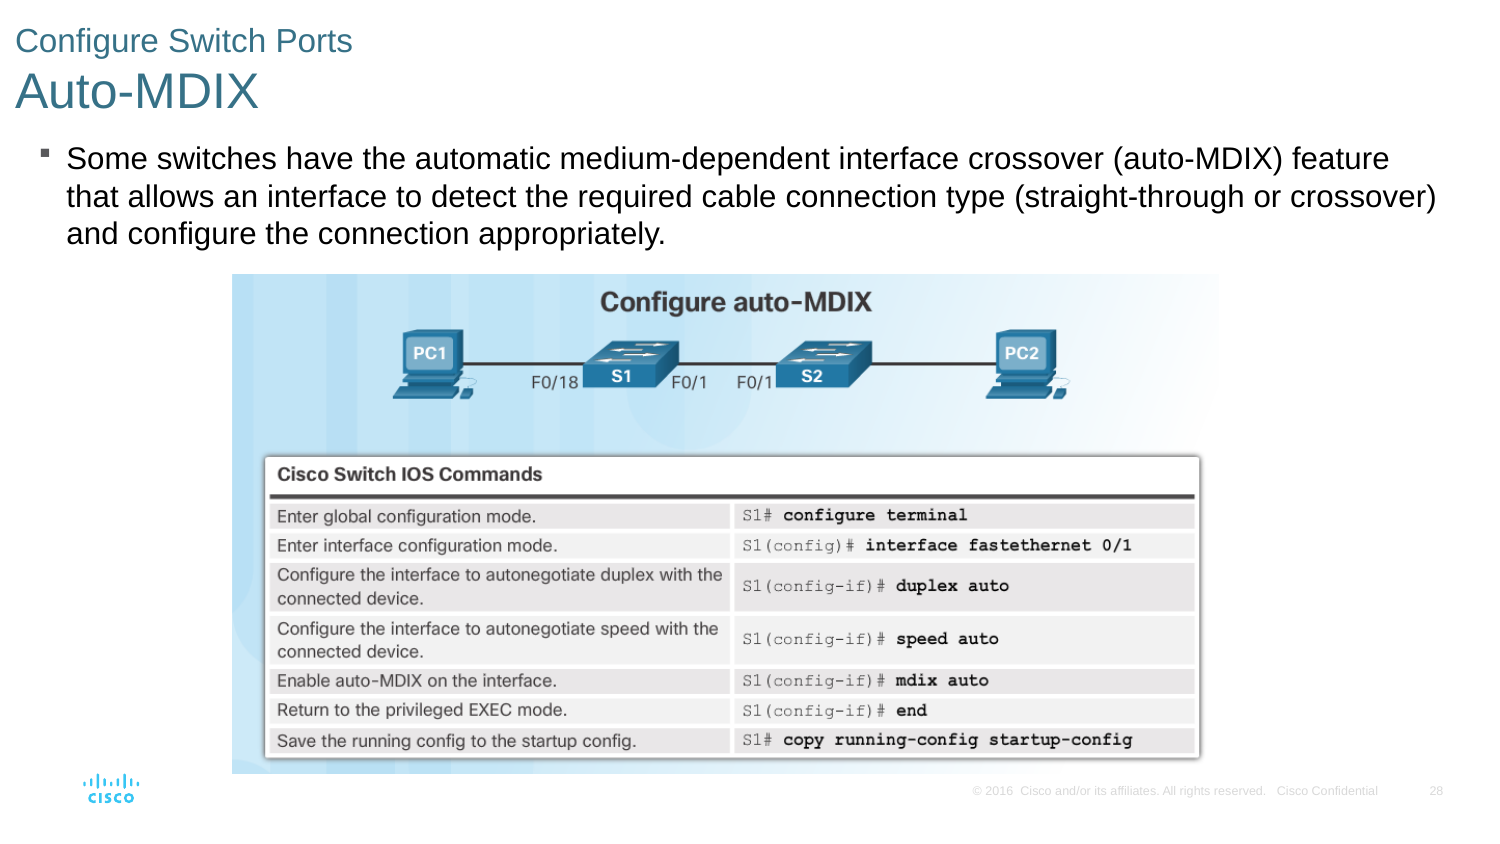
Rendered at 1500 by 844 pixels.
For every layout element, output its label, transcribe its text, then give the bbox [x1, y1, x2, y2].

title Configure Switch Ports Auto-MDIX [0, 6, 1500, 131]
list Some switches have the automatic medium-dependent interface crossover (auto-MDIX) feature that allows an interface to detect the required cable connection type (straight-through or crossover) and configure the connection appropriately. [23, 131, 1476, 813]
picture [232, 274, 1219, 774]
